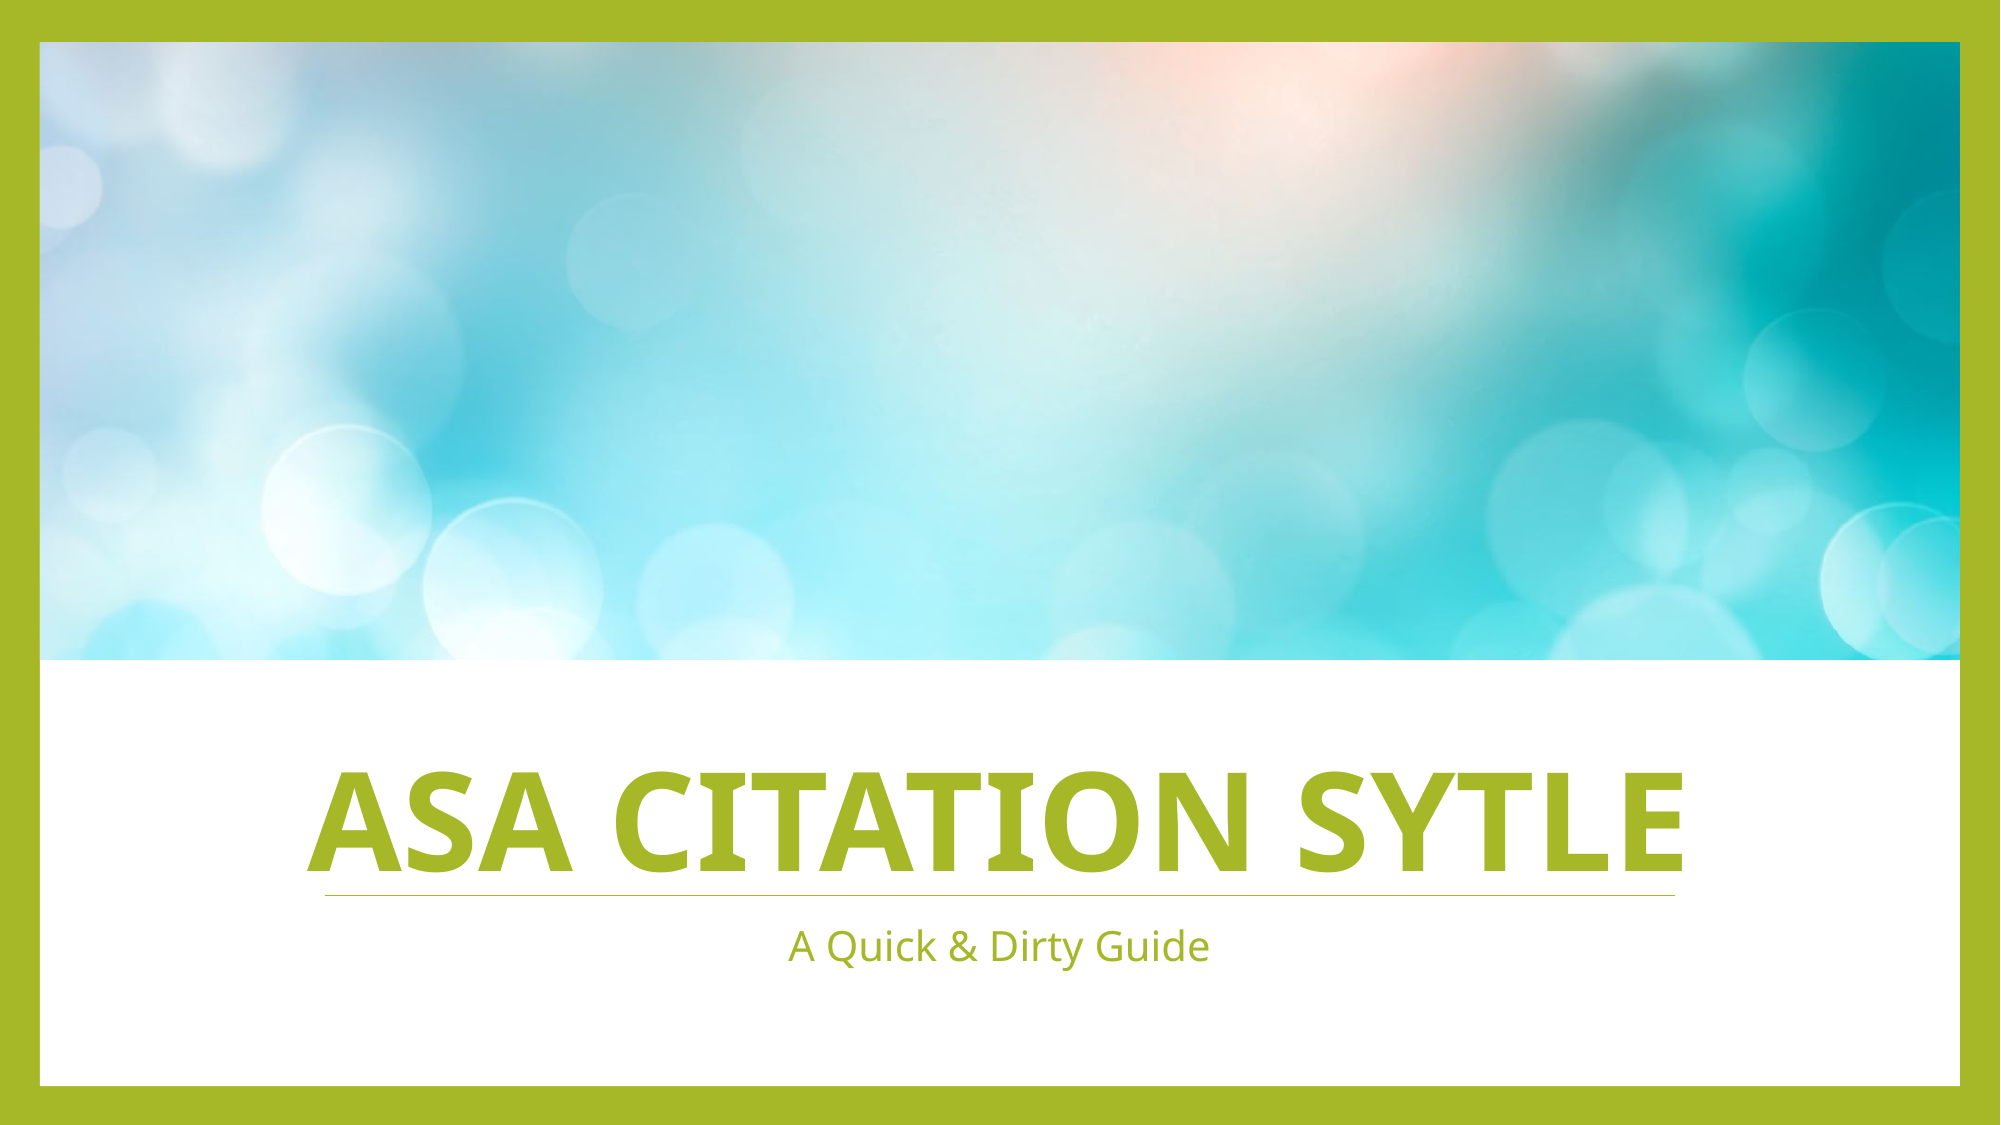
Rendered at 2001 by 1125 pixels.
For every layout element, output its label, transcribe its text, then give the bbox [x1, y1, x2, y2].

text_box [0, 0, 2000, 1125]
picture [39, 41, 1961, 660]
subtitle A Quick & Dirty Guide [280, 918, 1719, 1010]
title ASA Citation Sytle [182, 690, 1818, 908]
text_box [38, 671, 1961, 1088]
